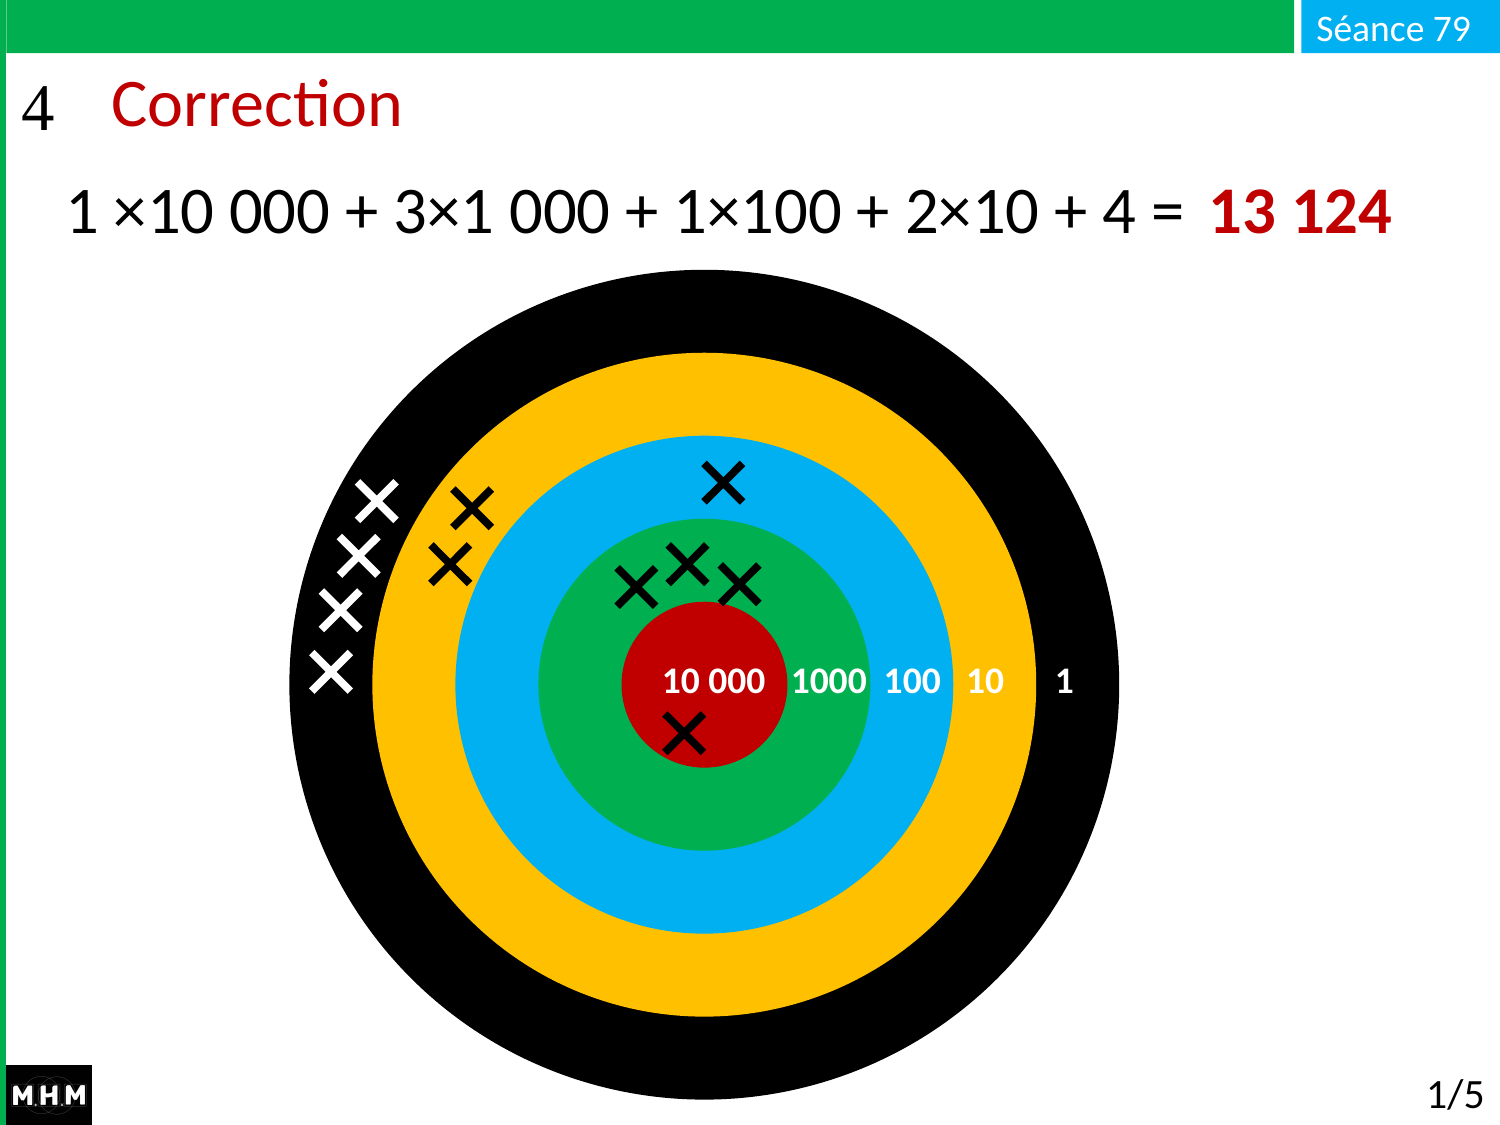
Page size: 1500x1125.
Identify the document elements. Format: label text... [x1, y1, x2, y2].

list 1/5 [1297, 1064, 1500, 1125]
text_box 1 ×10 000 + 3×1 000 + 1×100 + 2×10 + 4 = [50, 159, 1393, 255]
picture [6, 1065, 92, 1125]
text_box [289, 269, 1277, 1100]
text_box 13 124 [1193, 159, 1500, 254]
title Correction [96, 60, 1391, 150]
